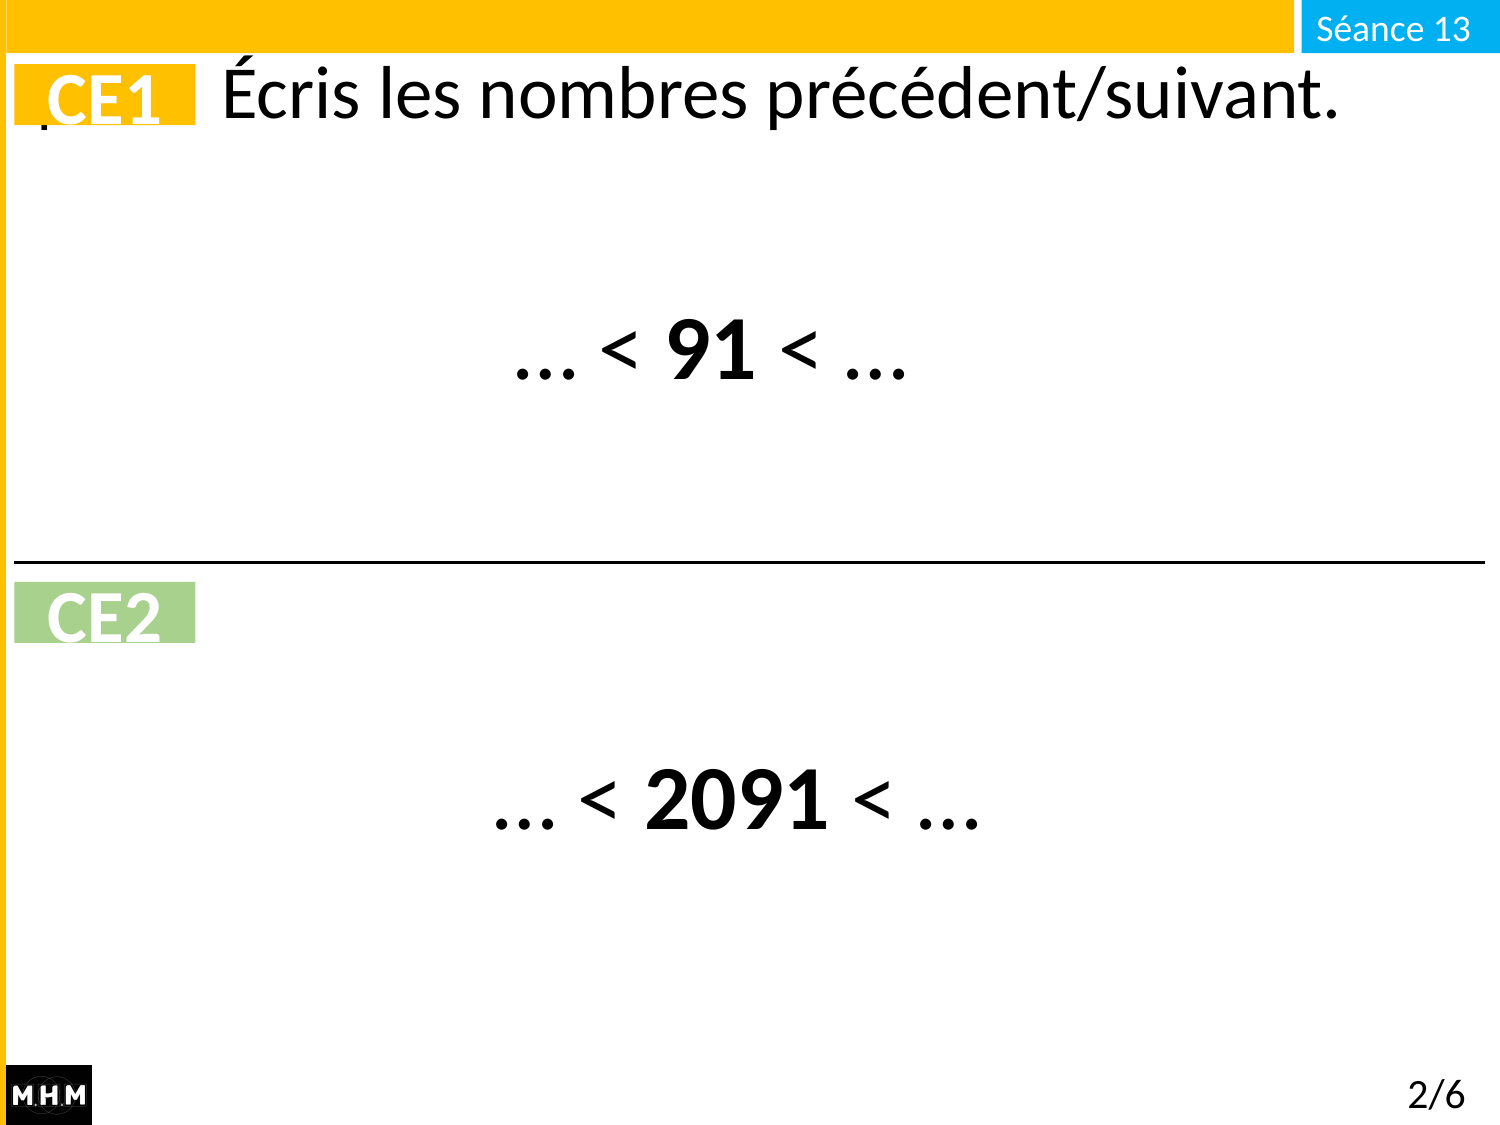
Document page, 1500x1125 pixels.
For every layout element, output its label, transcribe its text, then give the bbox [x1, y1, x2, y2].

list 2/6 [1373, 1064, 1500, 1125]
text_box … < 2091 < … [459, 730, 1015, 856]
text_box CE1 [13, 63, 196, 126]
text_box CE2 [13, 581, 196, 644]
picture [6, 1065, 92, 1125]
text_box … < 91 < … [488, 280, 934, 406]
title Écris les nombres précédent/suivant. [206, 13, 1500, 176]
